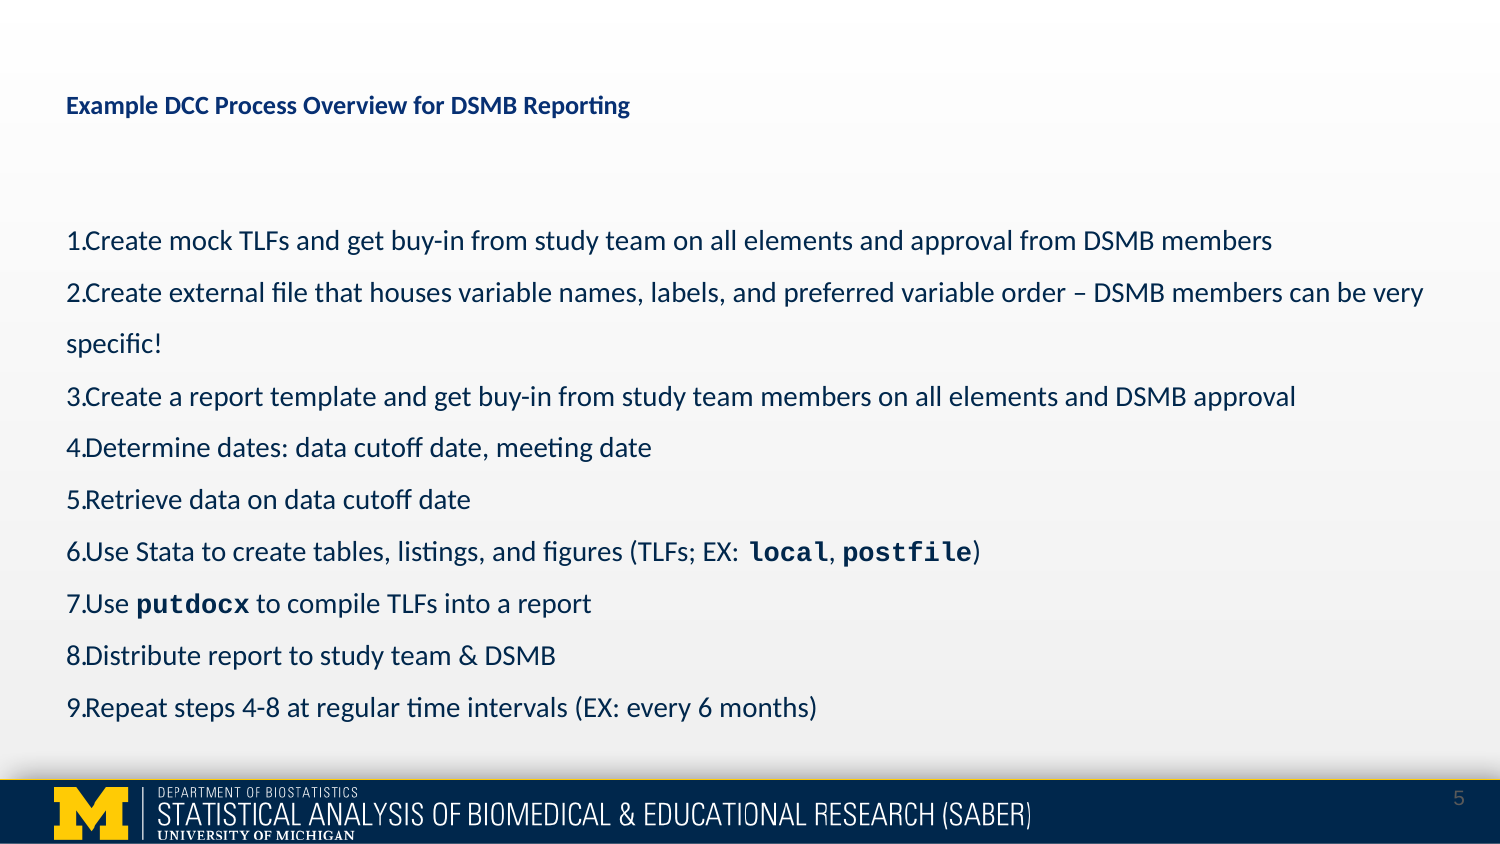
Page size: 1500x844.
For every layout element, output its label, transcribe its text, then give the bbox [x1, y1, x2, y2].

list Create mock TLFs and get buy-in from study team on all elements and approval from DSMB members Create external file that houses variable names, labels, and preferred variable order – DSMB members can be very specific! Create a report template and get buy-in from study team members on all elements and DSMB approval Determine dates: data cutoff date, meeting date Retrieve data on data cutoff date Use Stata to create tables, listings, and figures (TLFs; EX: local, postfile) Use putdocx to compile TLFs into a report Distribute report to study team & DSMB Repeat steps 4-8 at regular time intervals (EX: every 6 months) [51, 189, 1449, 750]
slide_number 5 [1389, 764, 1480, 830]
picture [54, 787, 1030, 840]
title Example DCC Process Overview for DSMB Reporting [51, 72, 1449, 167]
